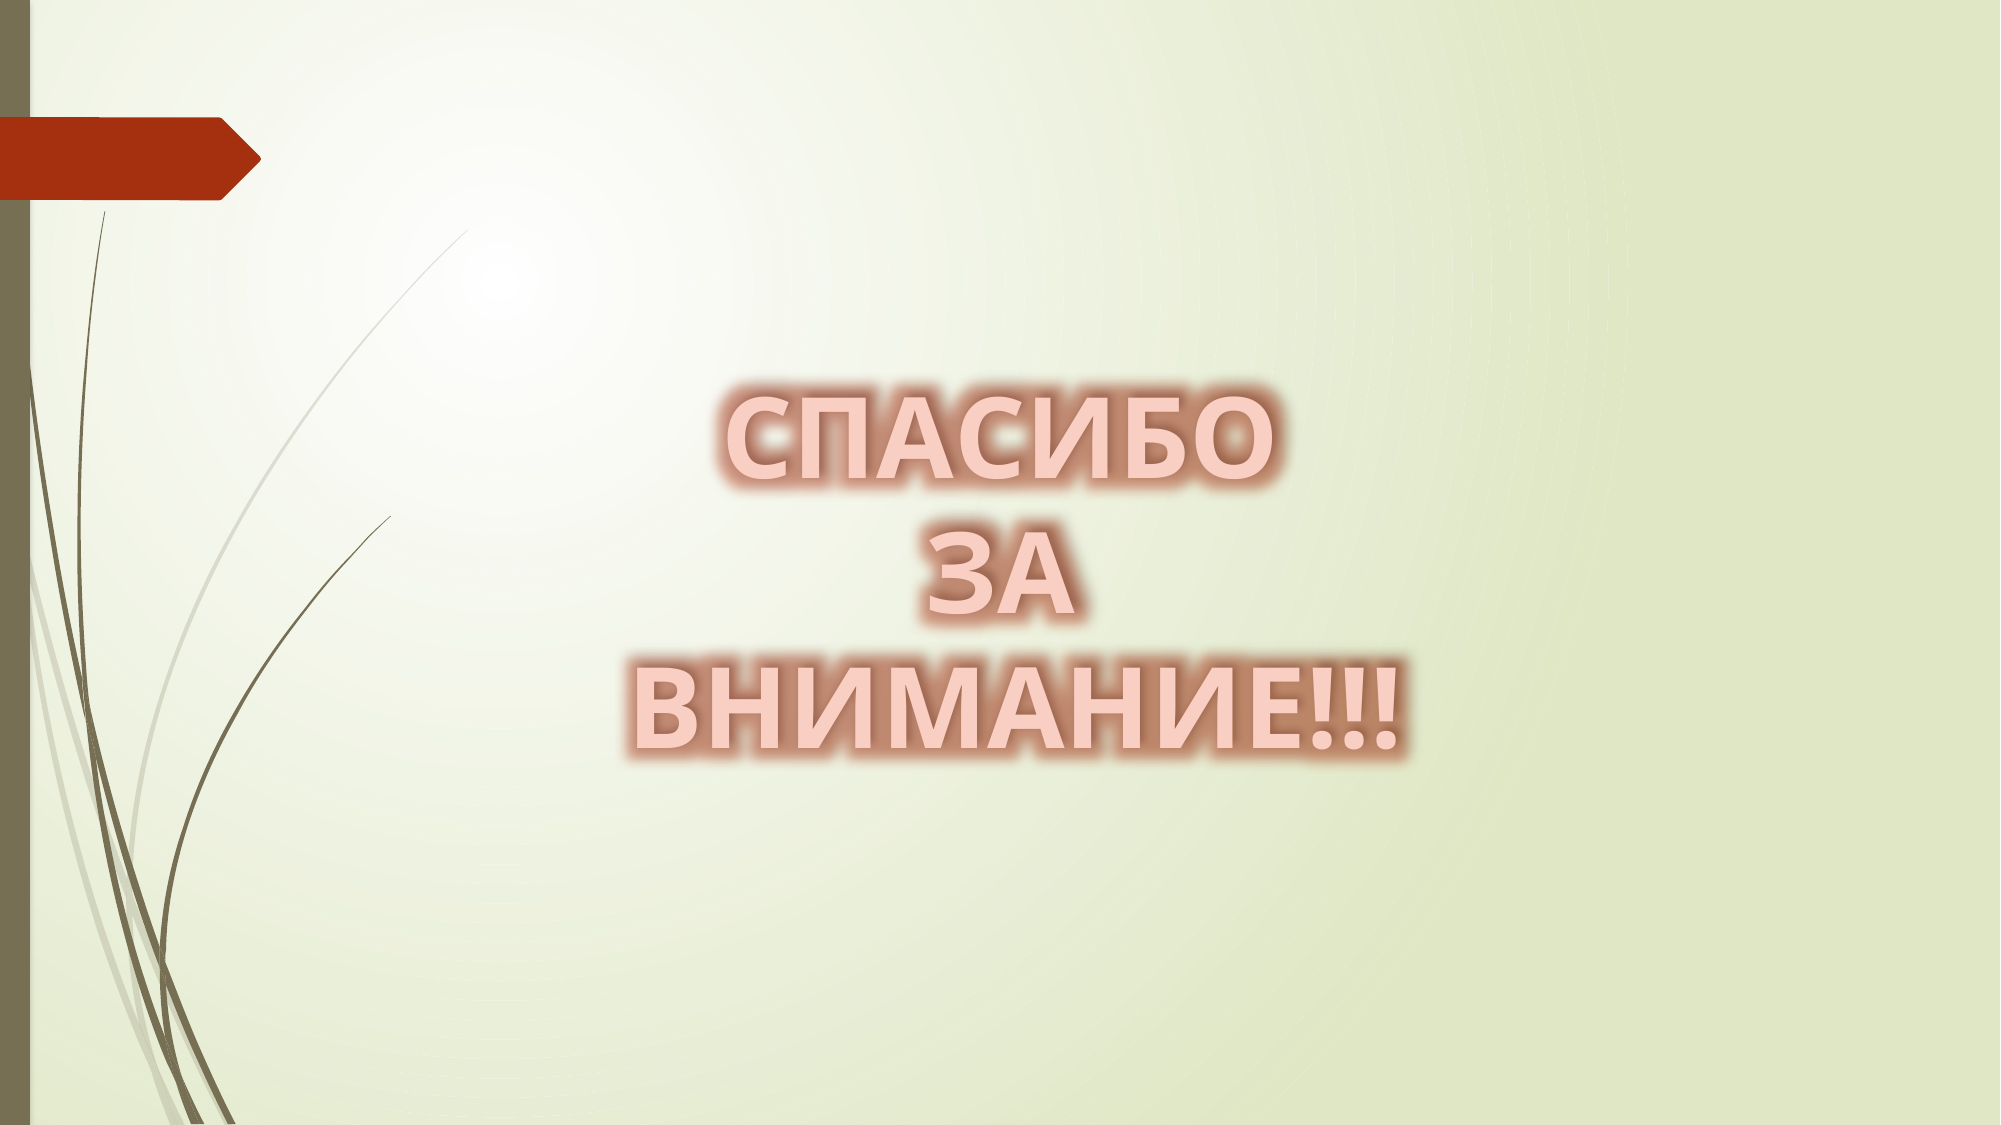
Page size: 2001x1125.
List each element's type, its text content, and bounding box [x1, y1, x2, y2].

text_box СПАСИБО ЗА ВНИМАНИЕ!!! [30, 358, 2000, 779]
